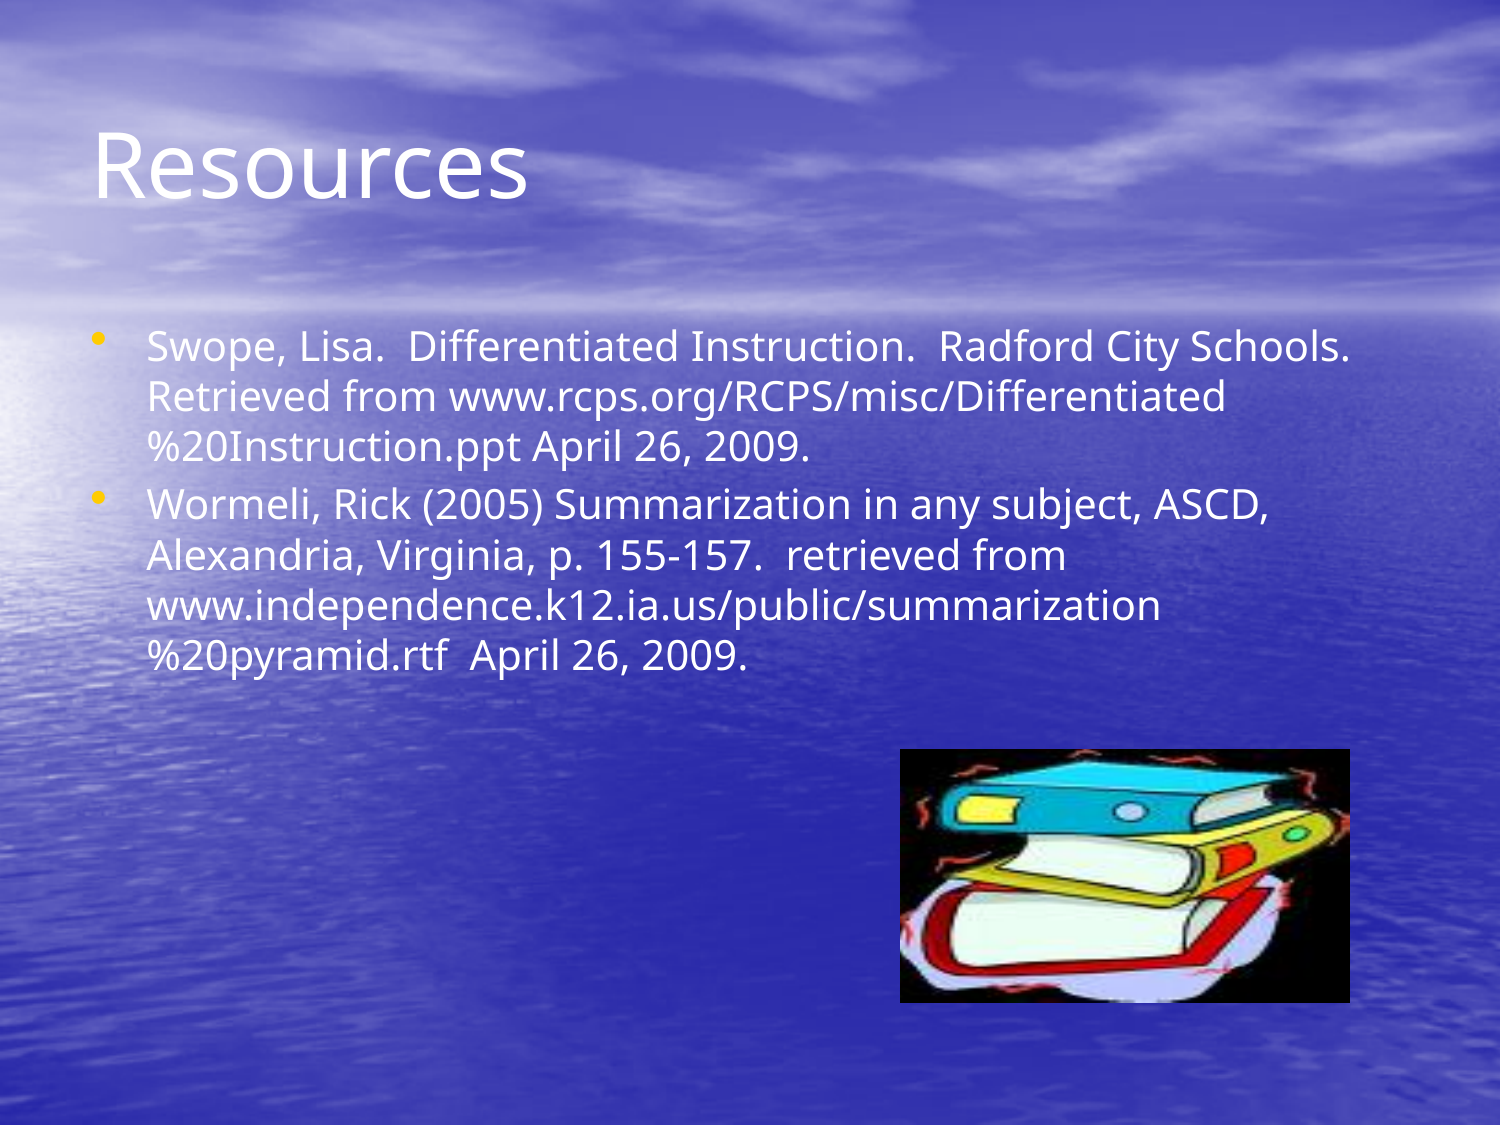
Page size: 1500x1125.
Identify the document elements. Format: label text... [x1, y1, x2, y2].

picture [899, 749, 1351, 1004]
title Resources [74, 47, 1426, 276]
list Swope, Lisa. Differentiated Instruction. Radford City Schools. Retrieved from www.rcps.org/RCPS/misc/Differentiated%20Instruction.ppt April 26, 2009. Wormeli, Rick (2005) Summarization in any subject, ASCD, Alexandria, Virginia, p. 155-157. retrieved from www.independence.k12.ia.us/public/summarization%20pyramid.rtf April 26, 2009. [74, 312, 1426, 988]
